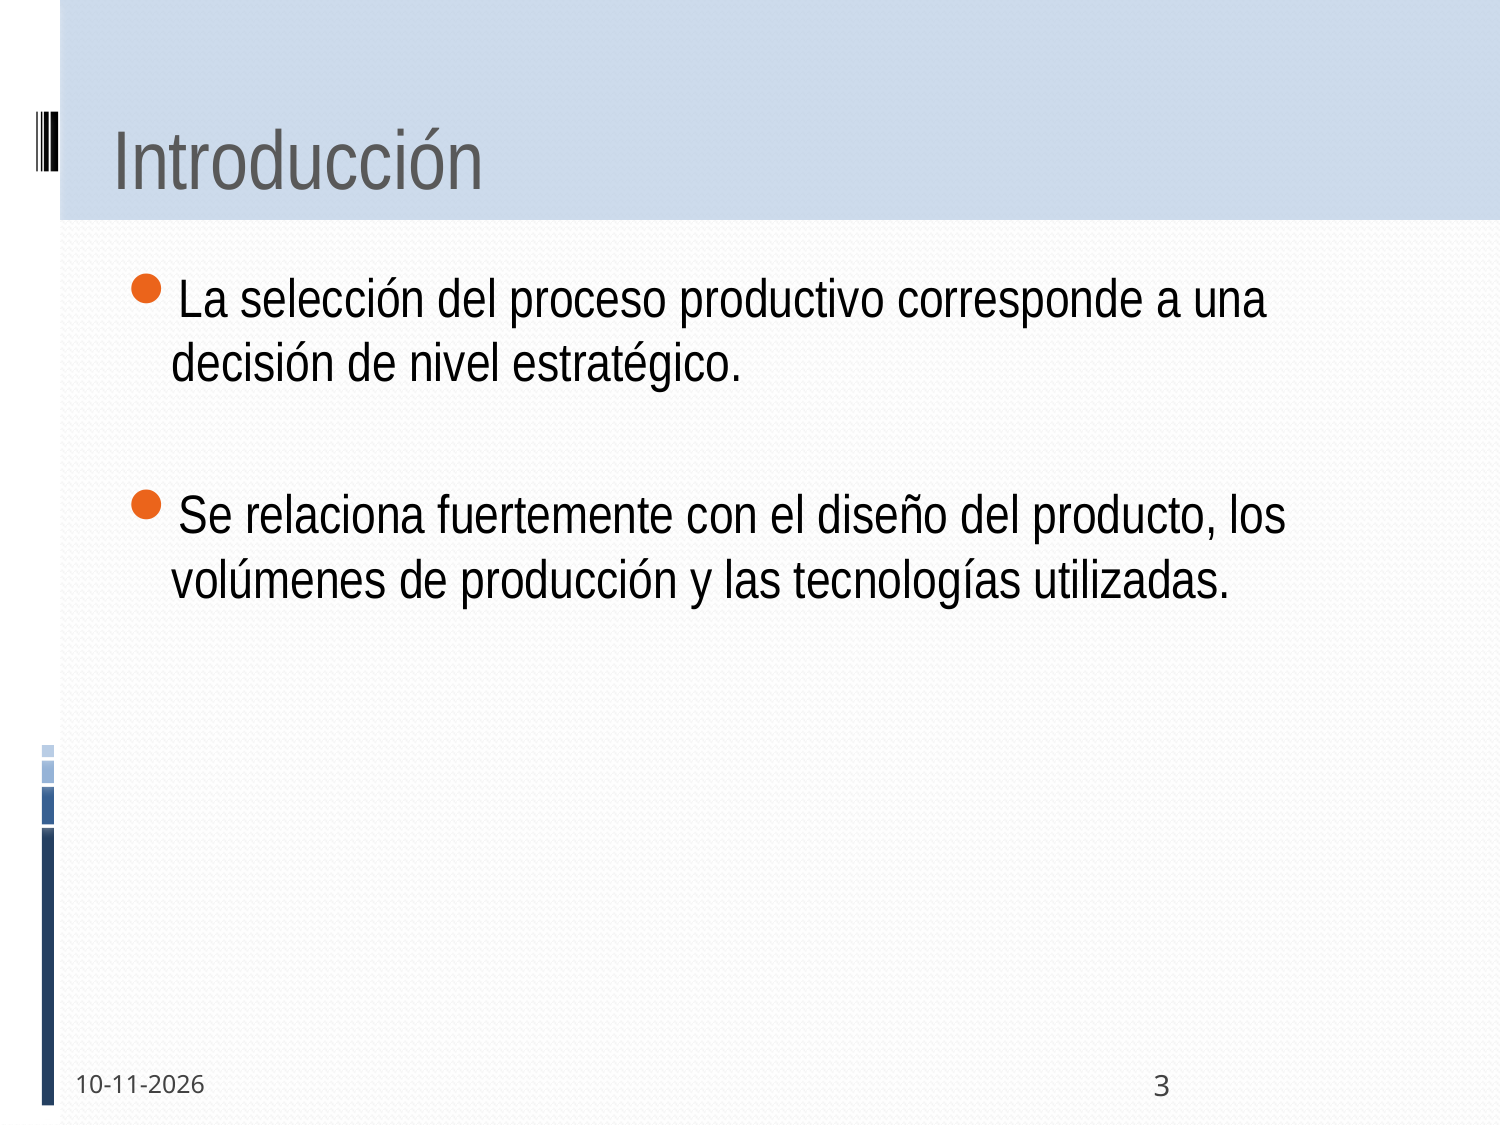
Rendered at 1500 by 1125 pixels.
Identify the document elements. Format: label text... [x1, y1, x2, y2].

list La selección del proceso productivo corresponde a una decisión de nivel estratégico. Se relaciona fuertemente con el diseño del producto, los volúmenes de producción y las tecnologías utilizadas. [111, 255, 1436, 1038]
title Introducción [111, 18, 1436, 207]
slide_number 3 [1045, 1046, 1171, 1107]
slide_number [75, 1042, 243, 1103]
